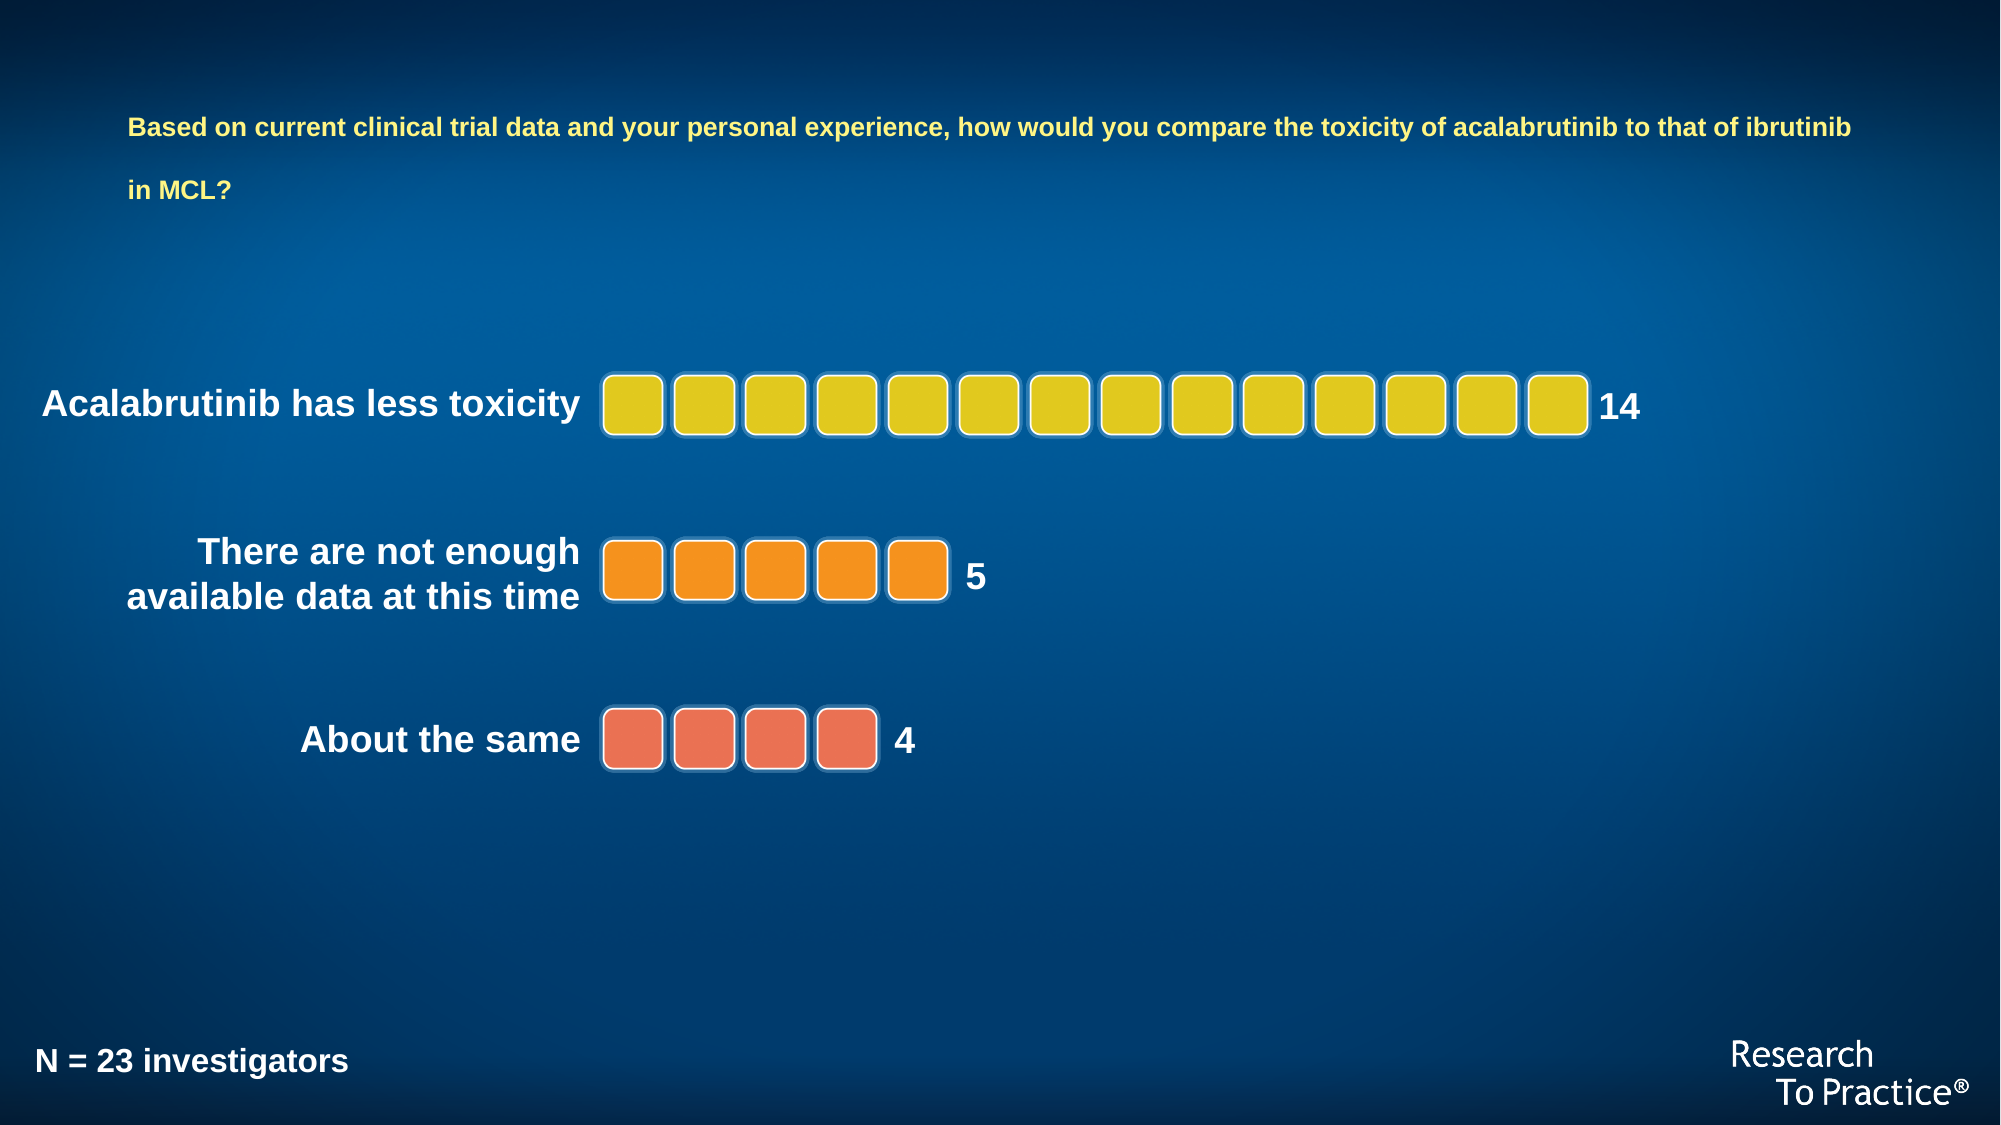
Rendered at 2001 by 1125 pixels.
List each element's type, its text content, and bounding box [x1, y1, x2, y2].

text_box About the same [130, 703, 581, 771]
text_box 4 [894, 705, 1045, 772]
text_box N = 23 investigators [19, 999, 1295, 1125]
text_box 5 [965, 543, 1116, 606]
text_box There are not enough available data at this time [19, 540, 581, 603]
text_box 14 [1598, 376, 1749, 434]
text_box Acalabrutinib has less toxicity [19, 373, 581, 431]
picture [0, 0, 2001, 1125]
text_box Based on current clinical trial data and your personal experience, how would you compare the toxicity of acalabrutinib to that of ibrutinib in MCL? [112, 29, 1877, 255]
